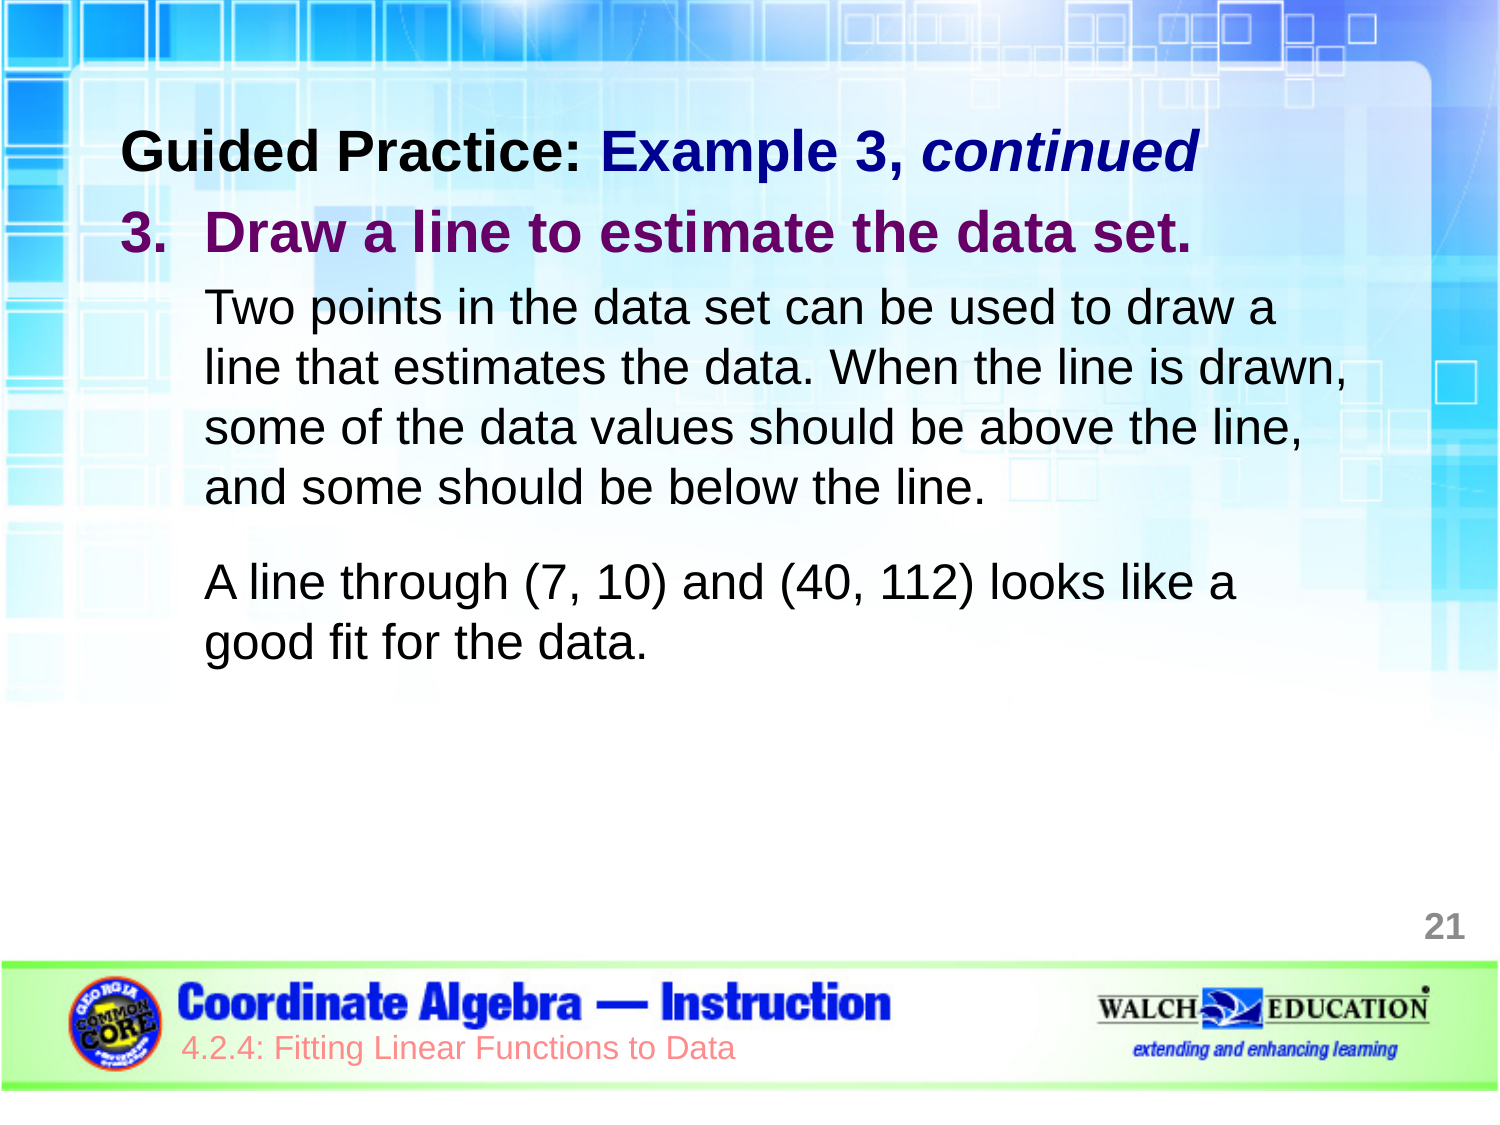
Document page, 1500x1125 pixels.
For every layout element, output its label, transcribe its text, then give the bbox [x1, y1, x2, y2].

picture [1, 0, 1500, 1091]
slide_number 21 [1361, 901, 1481, 949]
subtitle Guided Practice: Example 3, continued Draw a line to estimate the data set. Two points in the data set can be used to draw a line that estimates the data. When the line is drawn, some of the data values should be above the line, and some should be below the line. A line through (7, 10) and (40, 112) looks like a good fit for the data. [105, 105, 1376, 925]
footer 4.2.4: Fitting Linear Functions to Data [166, 1024, 1080, 1069]
